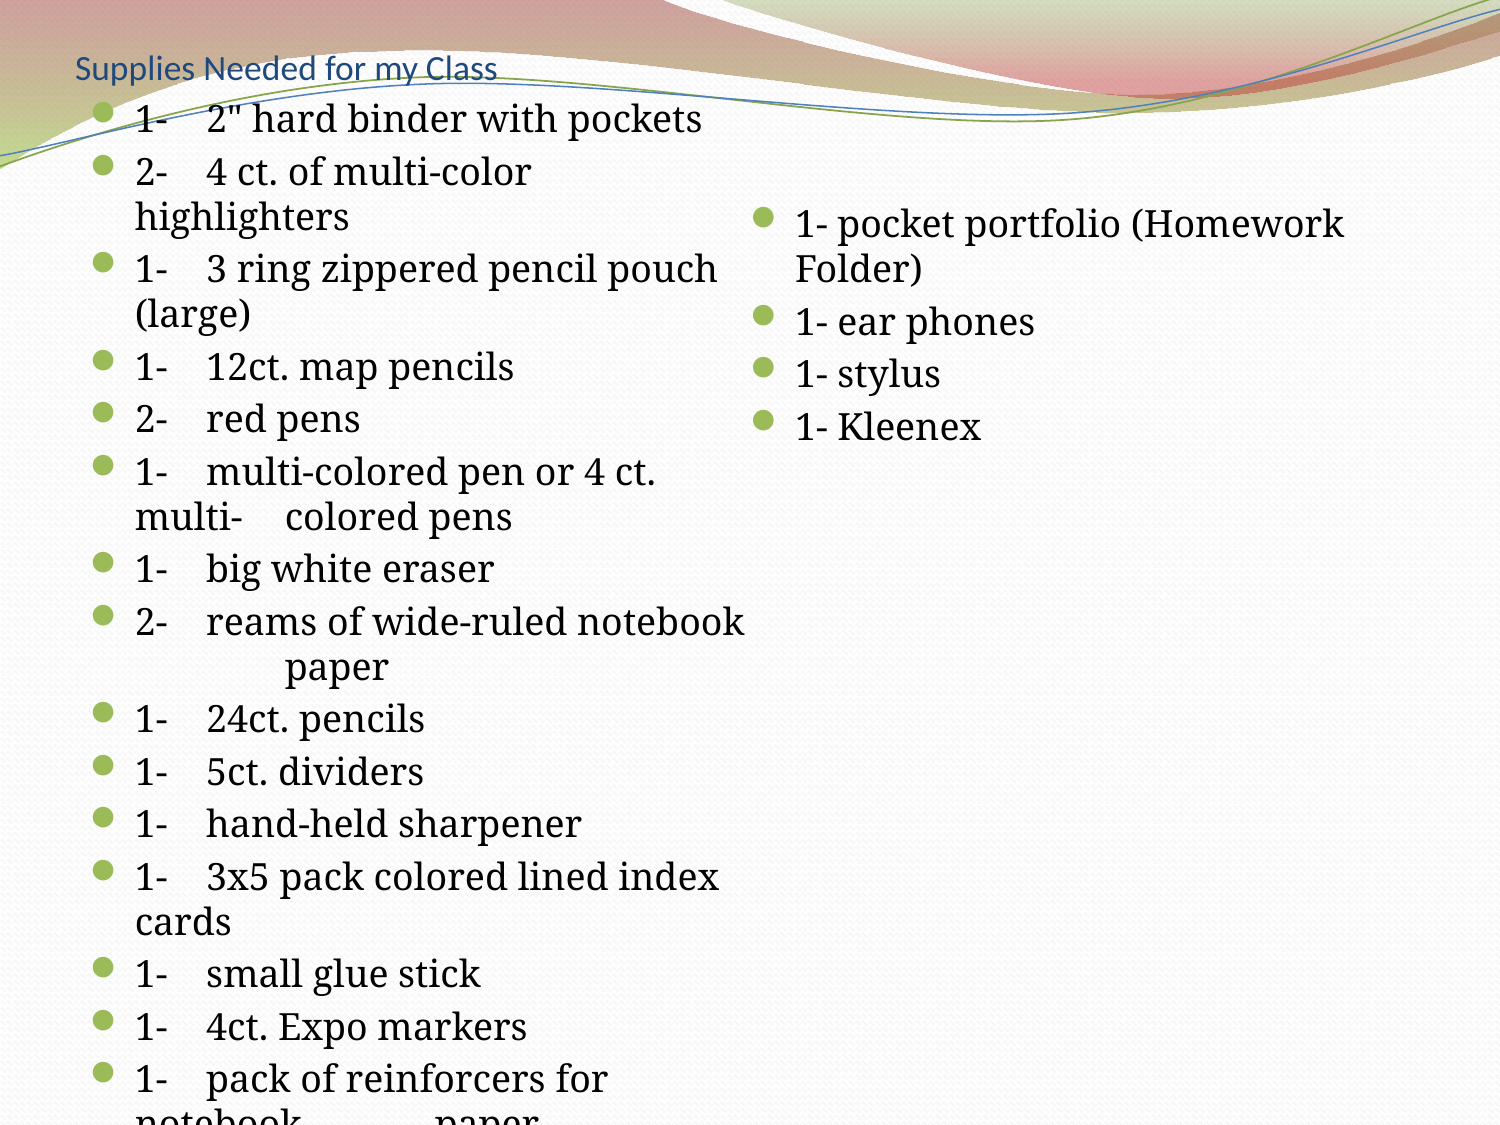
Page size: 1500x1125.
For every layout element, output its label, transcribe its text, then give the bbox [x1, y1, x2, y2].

list 1- 2" hard binder with pockets 2- 4 ct. of multi-color highlighters 1- 3 ring zippered pencil pouch (large) 1- 12ct. map pencils 2- red pens 1- multi-colored pen or 4 ct. multi- colored pens 1- big white eraser 2- reams of wide-ruled notebook paper 1- 24ct. pencils 1- 5ct. dividers 1- hand-held sharpener 1- 3x5 pack colored lined index cards 1- small glue stick 1- 4ct. Expo markers 1- pack of reinforcers for notebook paper 1- pocket portfolio (Homework Folder) 1- ear phones 1- stylus 1- Kleenex [75, 87, 1425, 1125]
title Supplies Needed for my Class [75, 37, 1425, 87]
